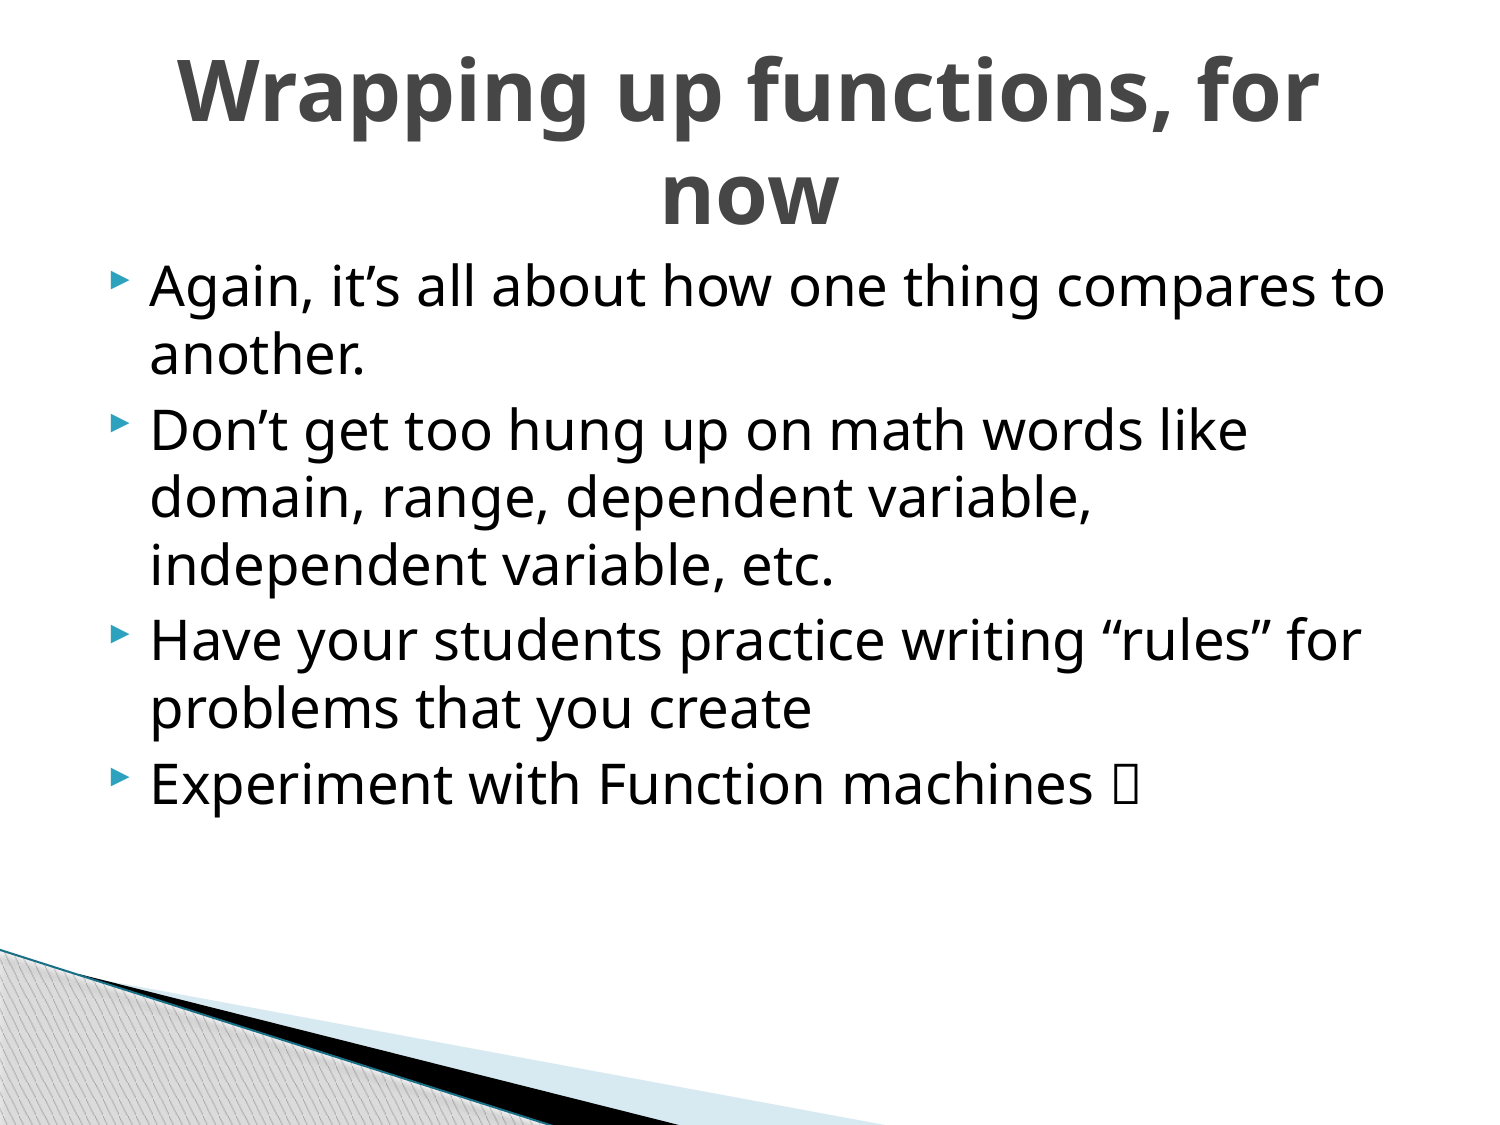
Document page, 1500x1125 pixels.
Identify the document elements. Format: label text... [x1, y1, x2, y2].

title Wrapping up functions, for now [75, 45, 1425, 233]
list Again, it’s all about how one thing compares to another. Don’t get too hung up on math words like domain, range, dependent variable, independent variable, etc. Have your students practice writing “rules” for problems that you create Experiment with Function machines  [75, 243, 1425, 986]
